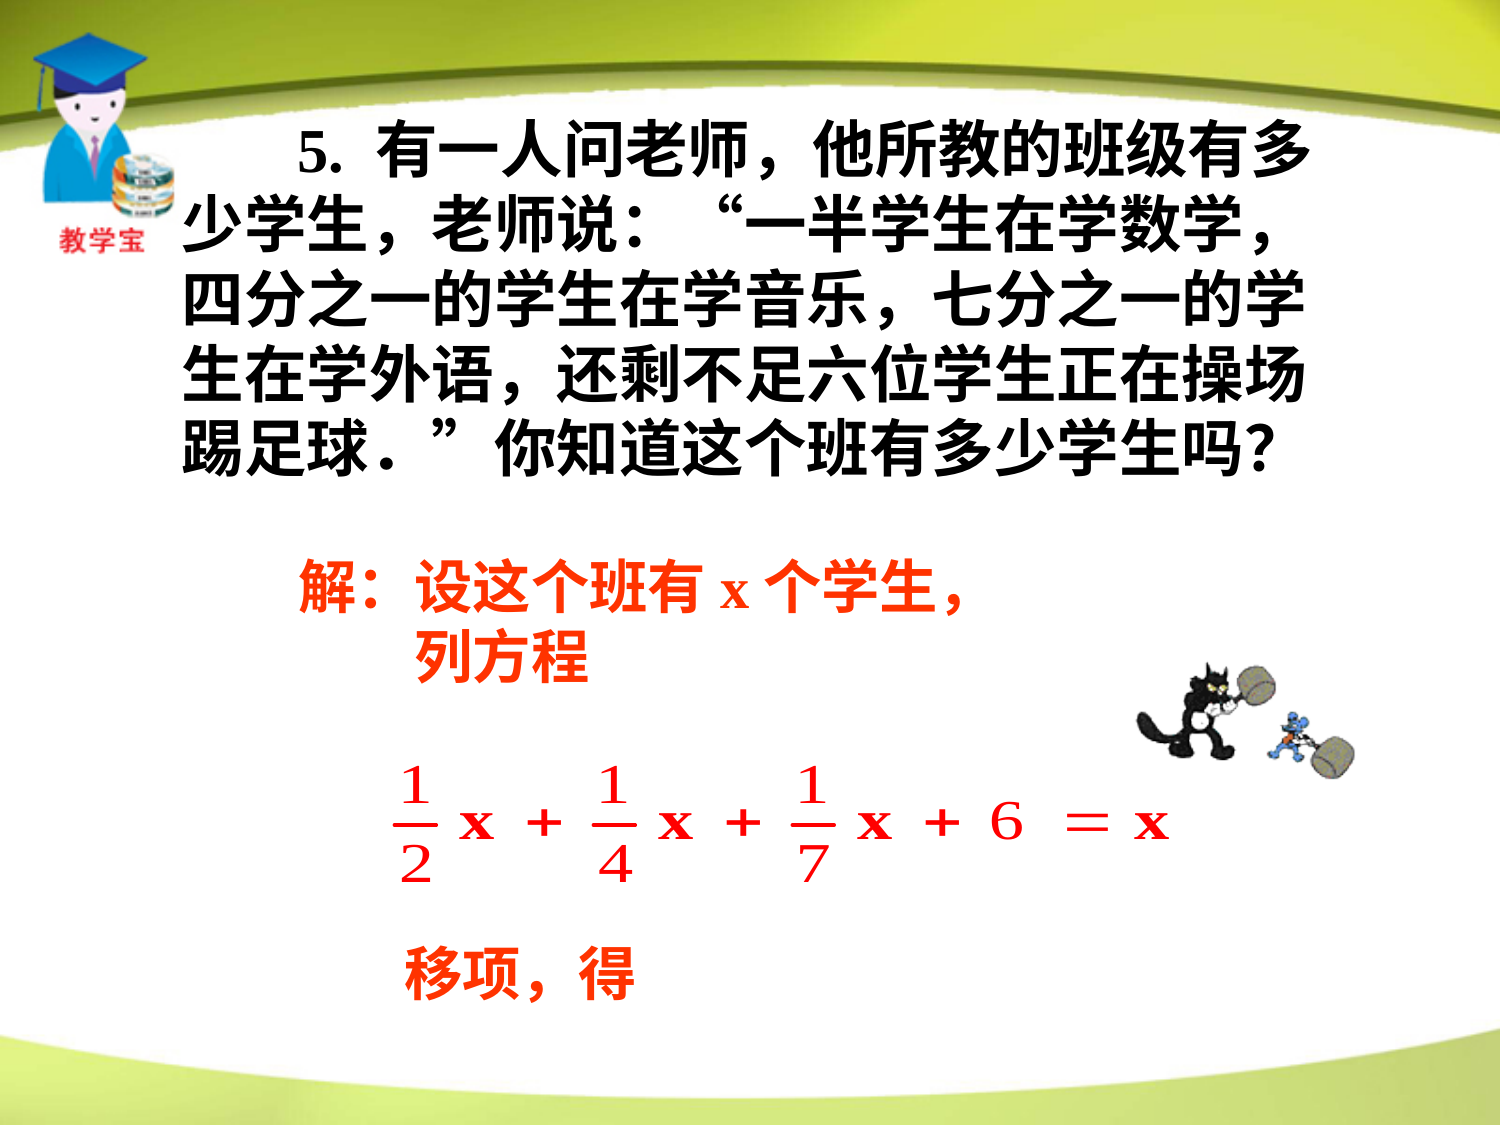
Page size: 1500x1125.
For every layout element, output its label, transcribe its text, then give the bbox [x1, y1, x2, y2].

text_box 移项，得 [389, 929, 761, 1015]
text_box 解：设这个班有x个学生， 列方程 [283, 542, 1319, 698]
text_box 5. 有一人问老师，他所教的班级有多少学生，老师说：“一半学生在学数学，四分之一的学生在学音乐，七分之一的学生在学外语，还剩不足六位学生正在操场踢足球．”你知道这个班有多少学生吗？ [167, 102, 1355, 492]
picture [0, 0, 1500, 1125]
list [389, 750, 1175, 890]
